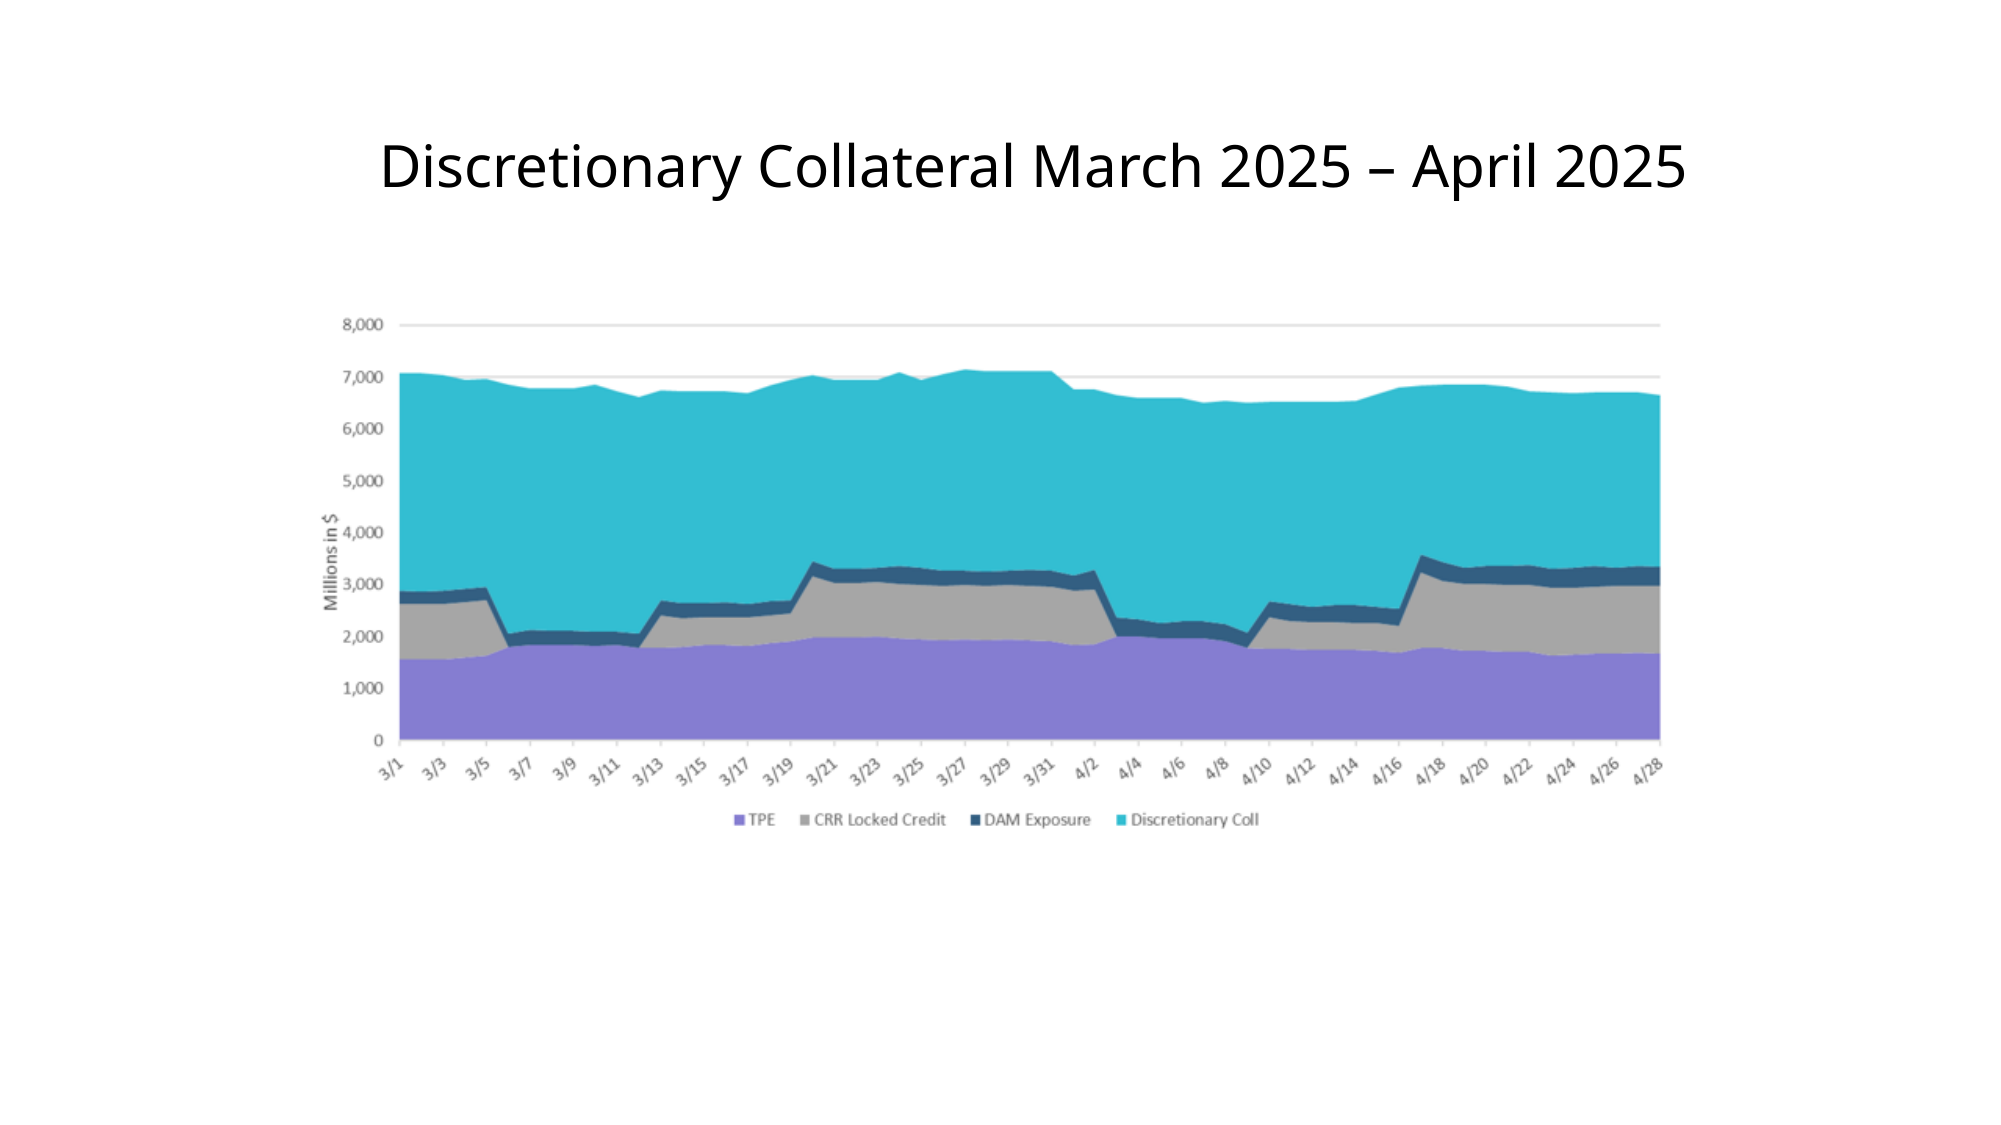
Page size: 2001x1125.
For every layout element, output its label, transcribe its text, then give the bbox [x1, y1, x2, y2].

picture [292, 249, 1708, 876]
title Discretionary Collateral March 2025 – April 2025 [137, 59, 1930, 278]
